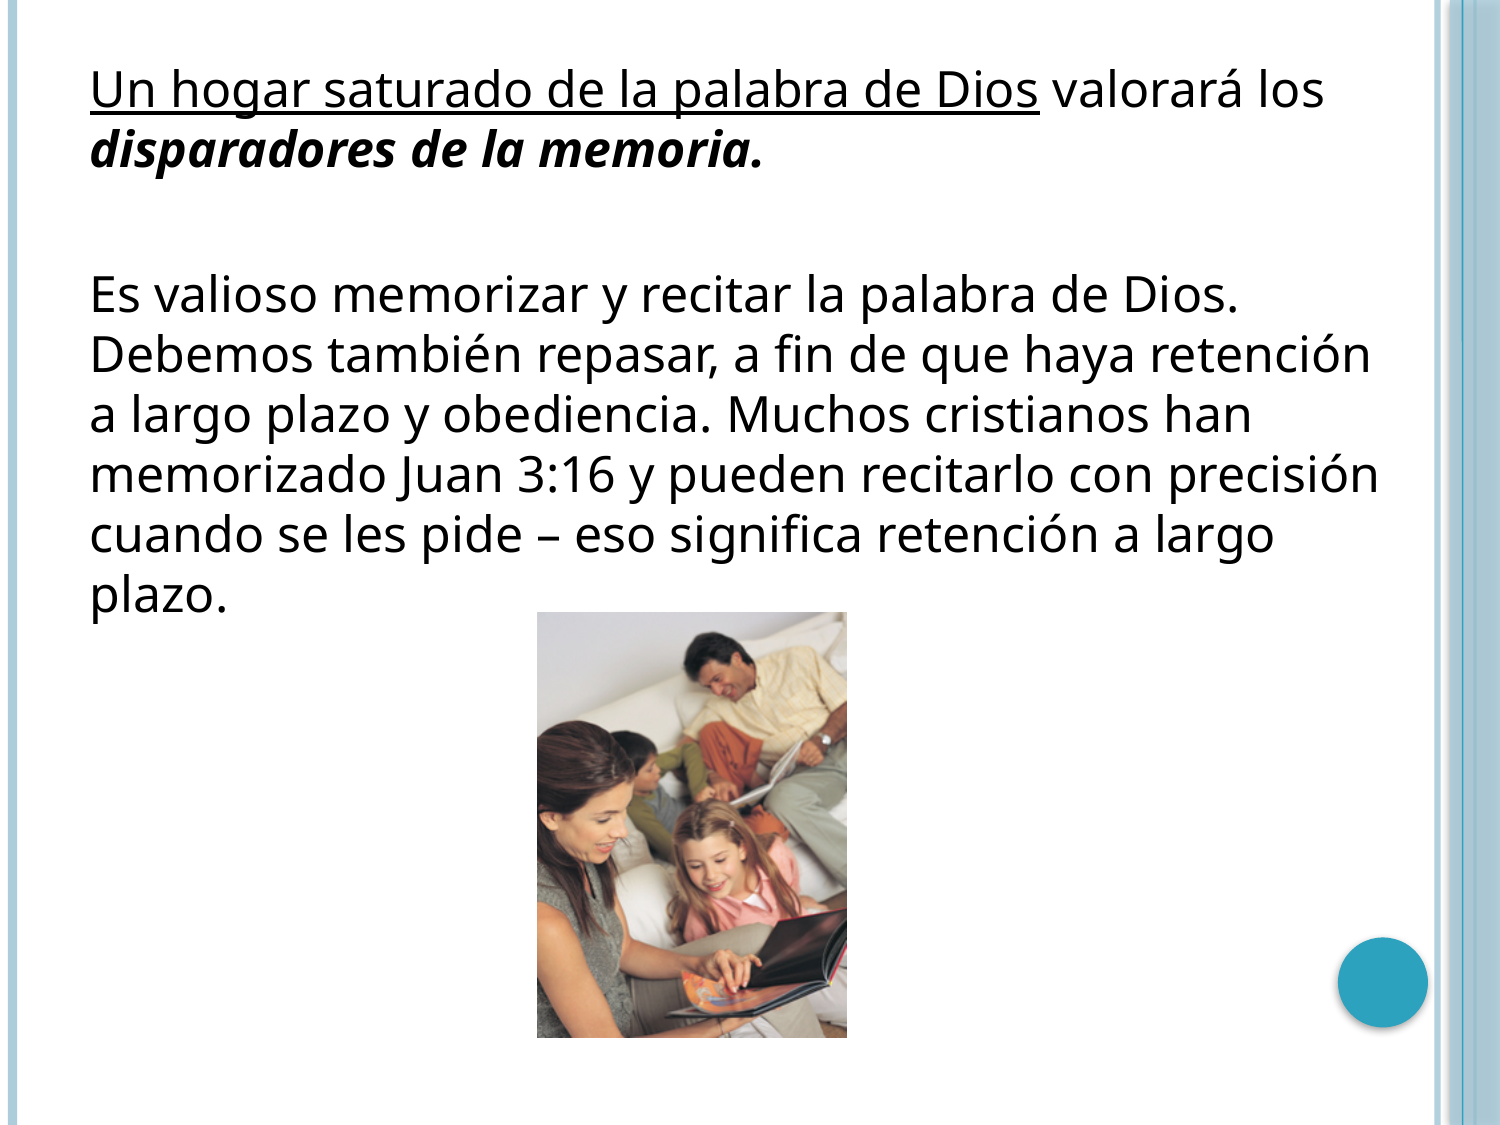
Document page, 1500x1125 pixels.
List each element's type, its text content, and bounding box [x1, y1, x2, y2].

picture [536, 611, 848, 1039]
list Un hogar saturado de la palabra de Dios valorará los disparadores de la memoria. Es valioso memorizar y recitar la palabra de Dios. Debemos también repasar, a fin de que haya retención a largo plazo y obediencia. Muchos cristianos han memorizado Juan 3:16 y pueden recitarlo con precisión cuando se les pide – eso significa retención a largo plazo. [75, 50, 1400, 1062]
